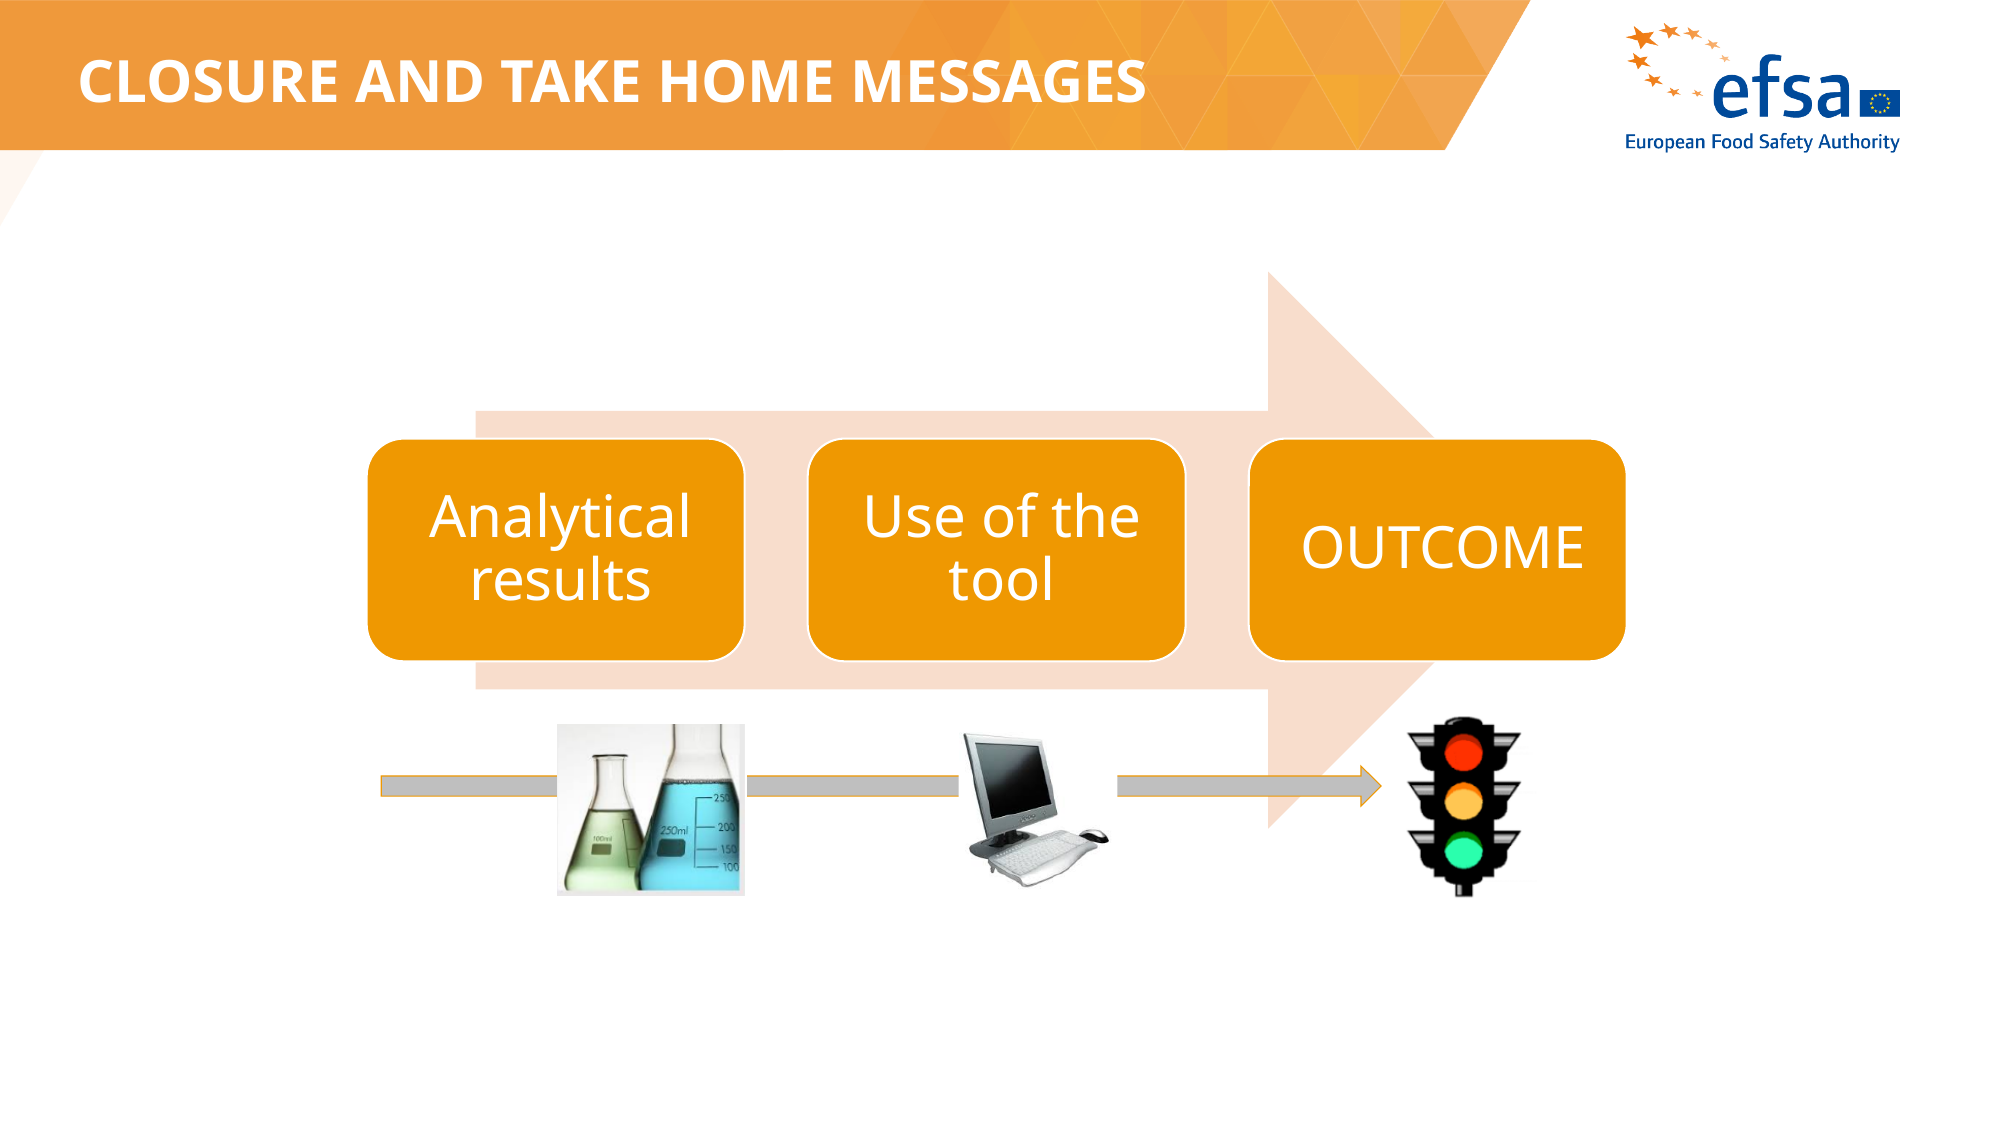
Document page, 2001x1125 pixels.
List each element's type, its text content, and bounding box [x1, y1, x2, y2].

picture [0, 0, 2000, 1125]
title CLOSURE AND TAKE HOME MESSAGES [63, 10, 1743, 158]
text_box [366, 271, 1627, 905]
